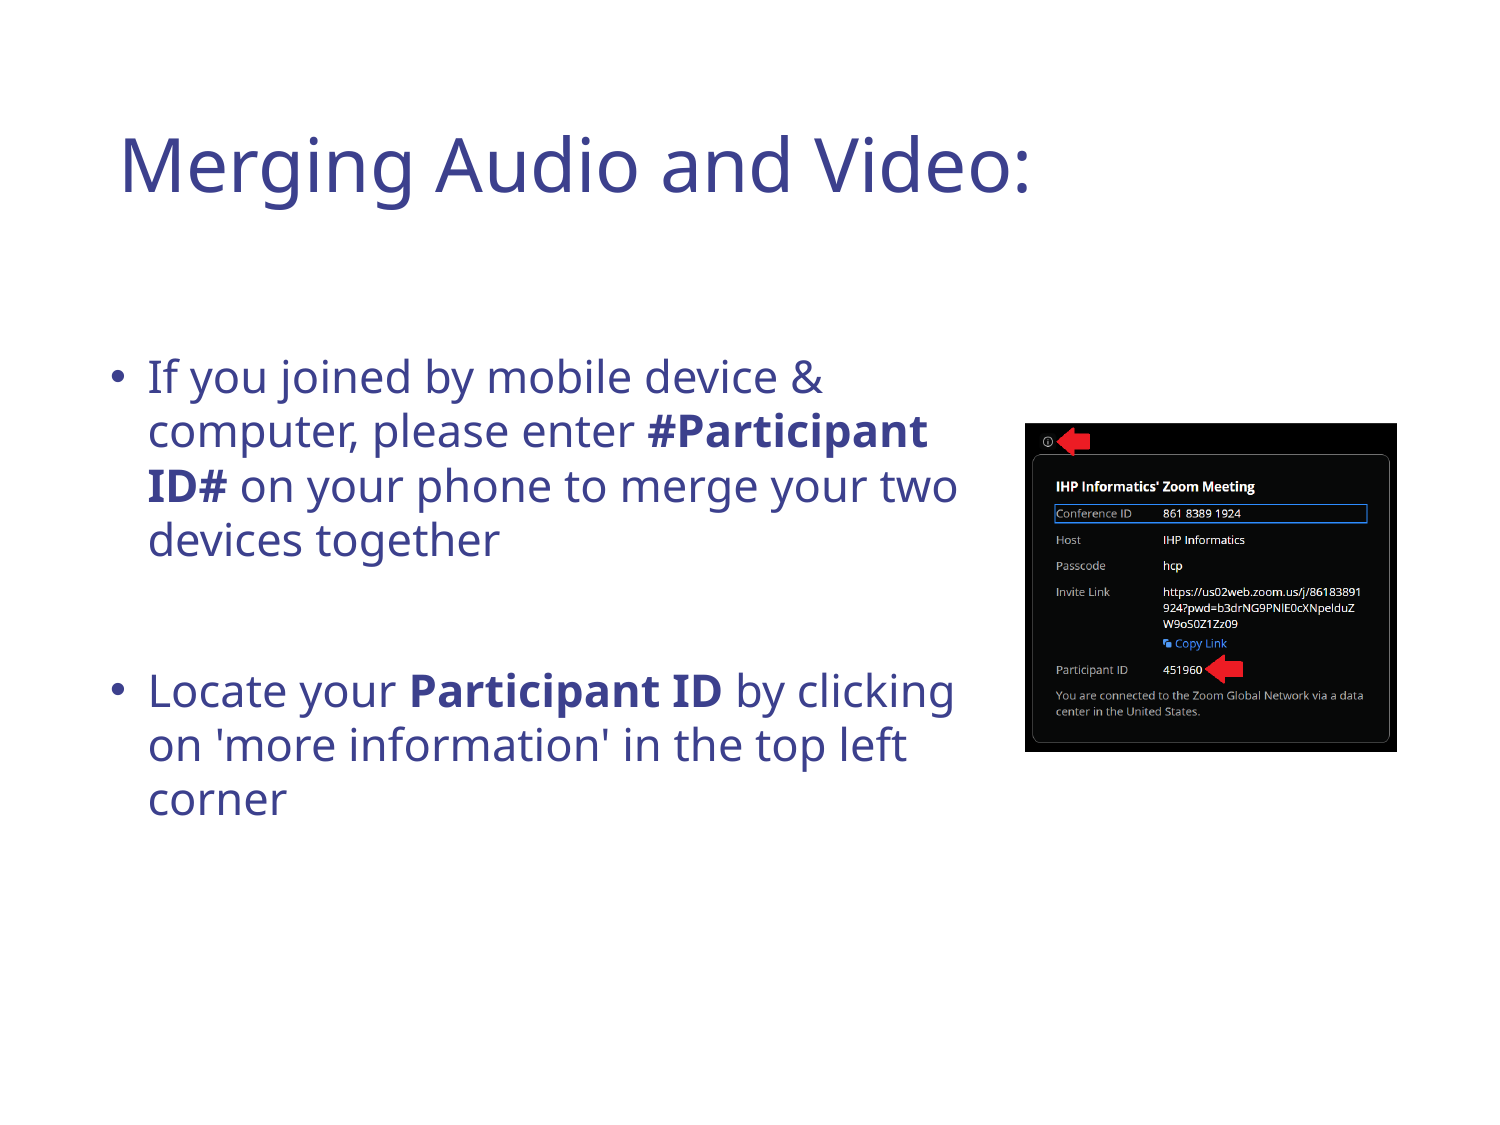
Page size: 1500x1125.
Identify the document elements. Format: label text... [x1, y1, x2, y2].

picture [1025, 423, 1397, 752]
list If you joined by mobile device & computer, please enter #Participant ID# on your phone to merge your two devices together Locate your Participant ID by clicking on 'more information' in the top left corner [95, 340, 992, 953]
title Merging Audio and Video: [103, 59, 1397, 278]
